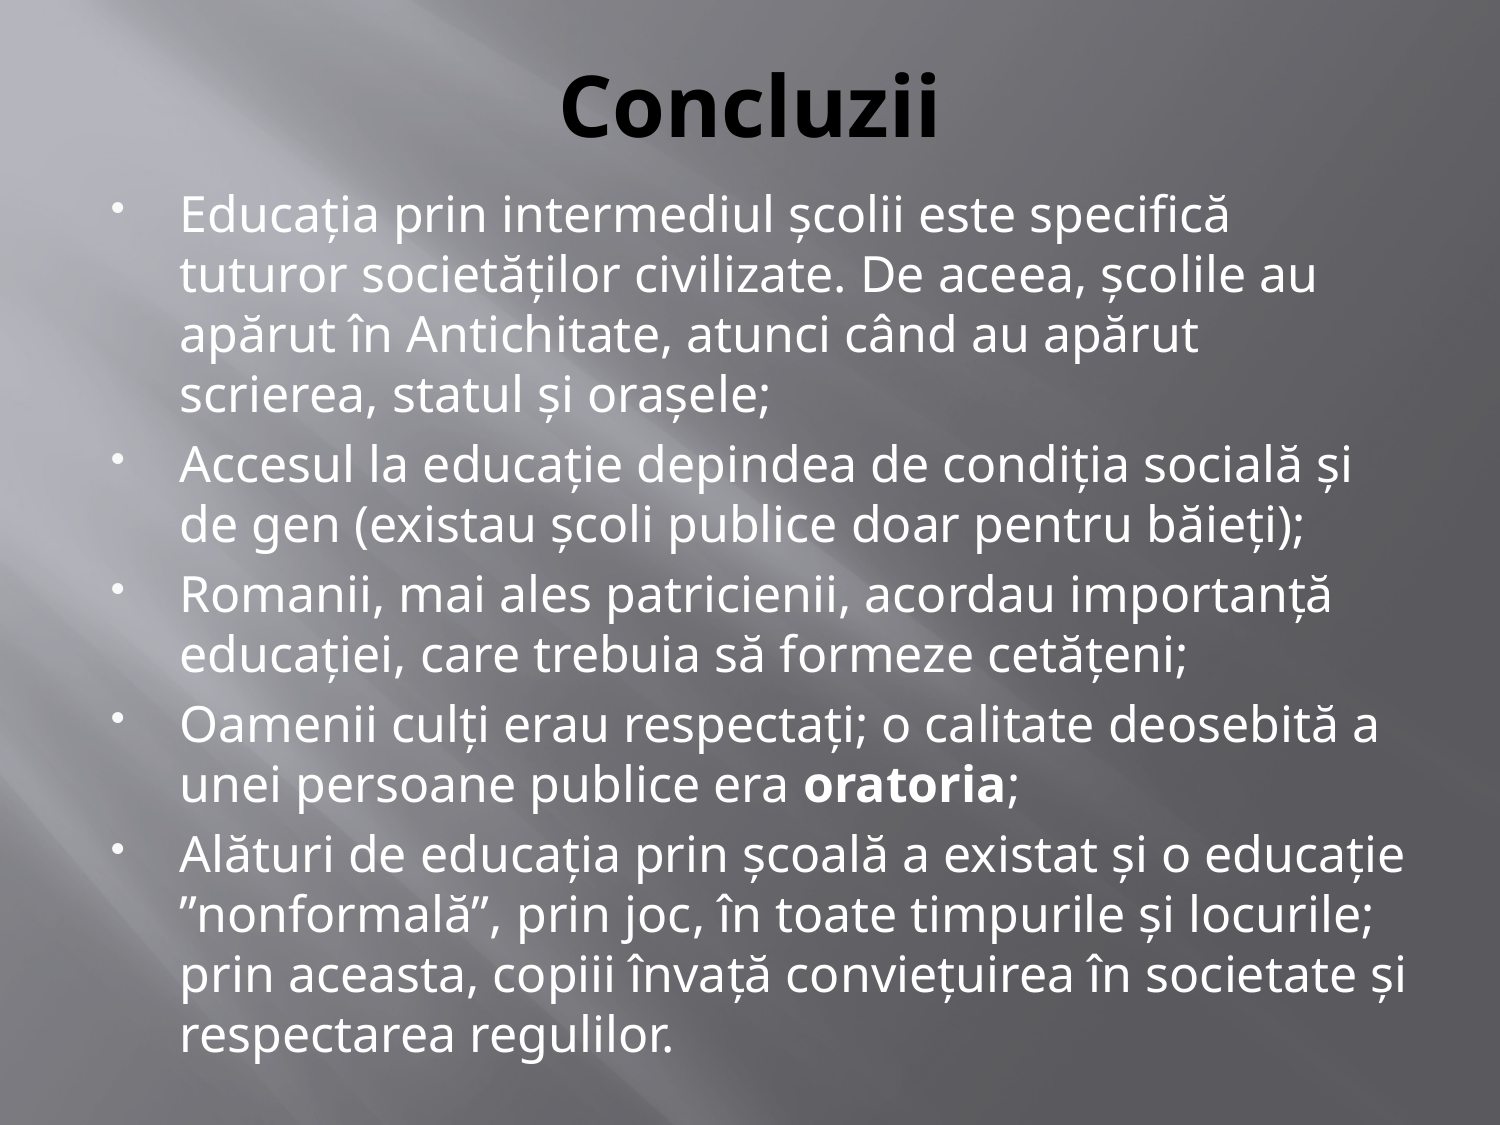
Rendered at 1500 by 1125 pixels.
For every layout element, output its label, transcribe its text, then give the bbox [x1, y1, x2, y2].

list Educația prin intermediul școlii este specifică tuturor societăților civilizate. De aceea, școlile au apărut în Antichitate, atunci când au apărut scrierea, statul și orașele; Accesul la educație depindea de condiția socială și de gen (existau școli publice doar pentru băieți); Romanii, mai ales patricienii, acordau importanță educației, care trebuia să formeze cetățeni; Oamenii culți erau respectați; o calitate deosebită a unei persoane publice era oratoria; Alături de educația prin școală a existat și o educație ”nonformală”, prin joc, în toate timpurile și locurile; prin aceasta, copiii învață conviețuirea în societate și respectarea regulilor. [75, 174, 1425, 1035]
title Concluzii [75, 45, 1425, 163]
